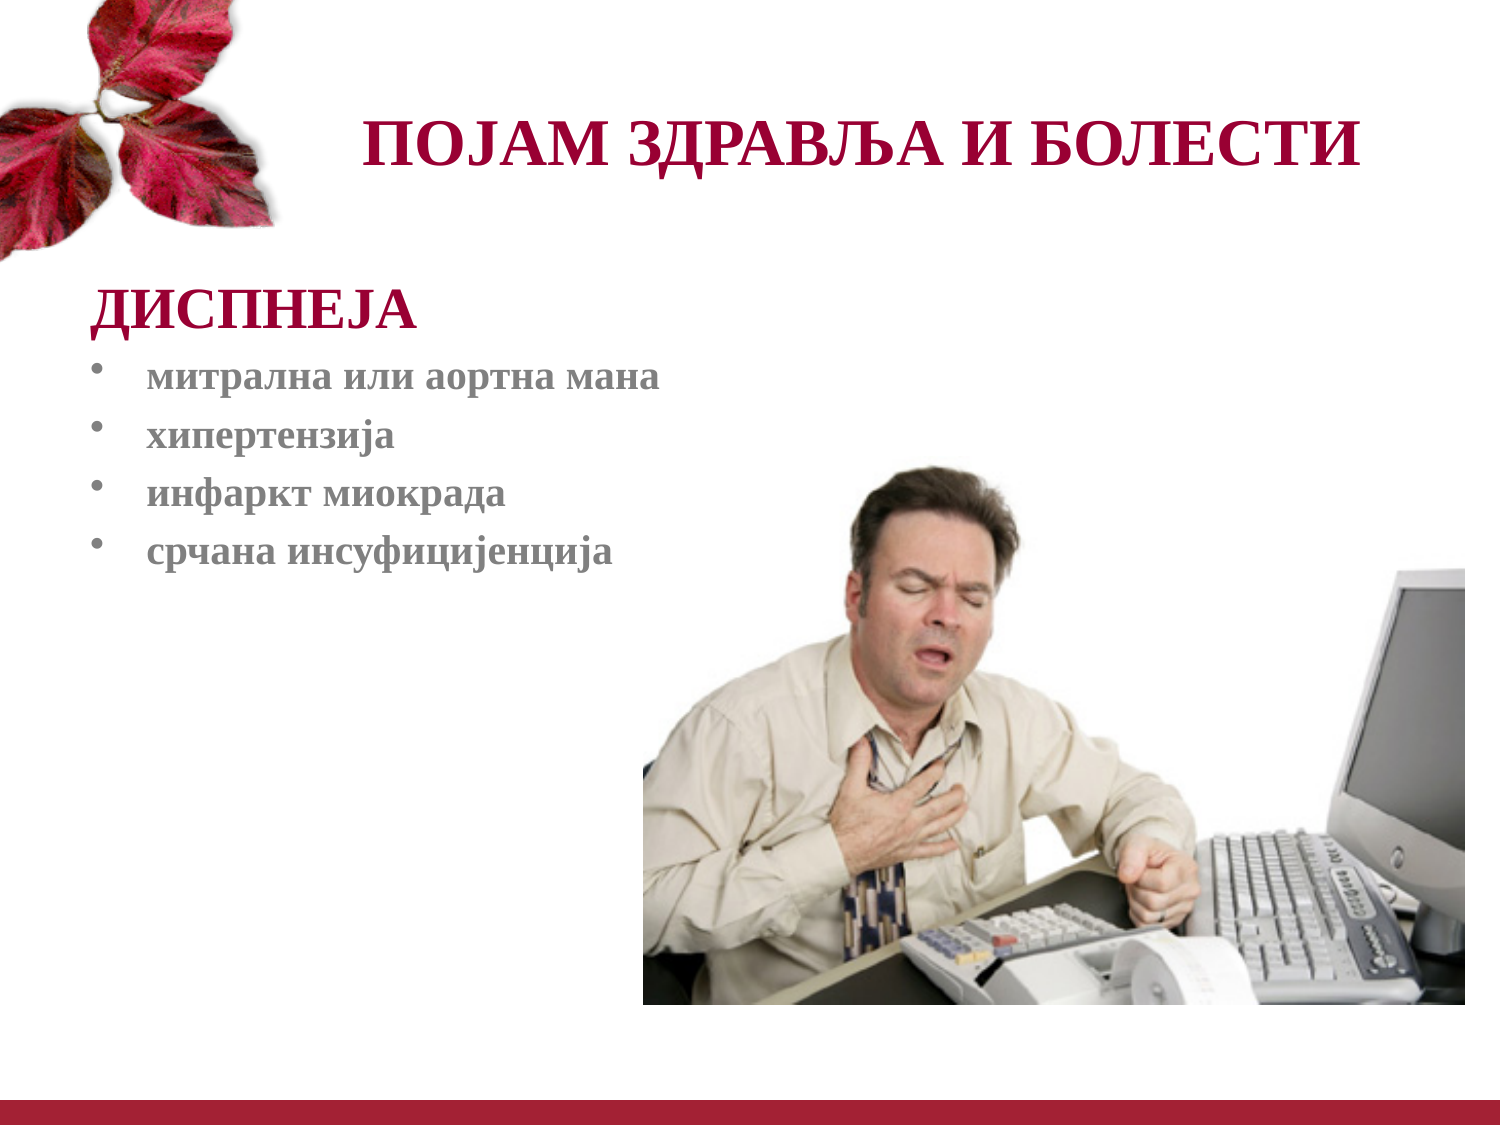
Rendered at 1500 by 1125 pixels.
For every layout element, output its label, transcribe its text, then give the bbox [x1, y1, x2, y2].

title ПОЈАМ ЗДРАВЉА И БОЛЕСТИ [289, 44, 1436, 233]
picture [643, 455, 1465, 1005]
list ДИСПНЕЈА митрална или аортна мана хипертензија инфаркт миокрада срчана инсуфицијенција [74, 262, 1426, 1006]
picture [0, 0, 295, 273]
